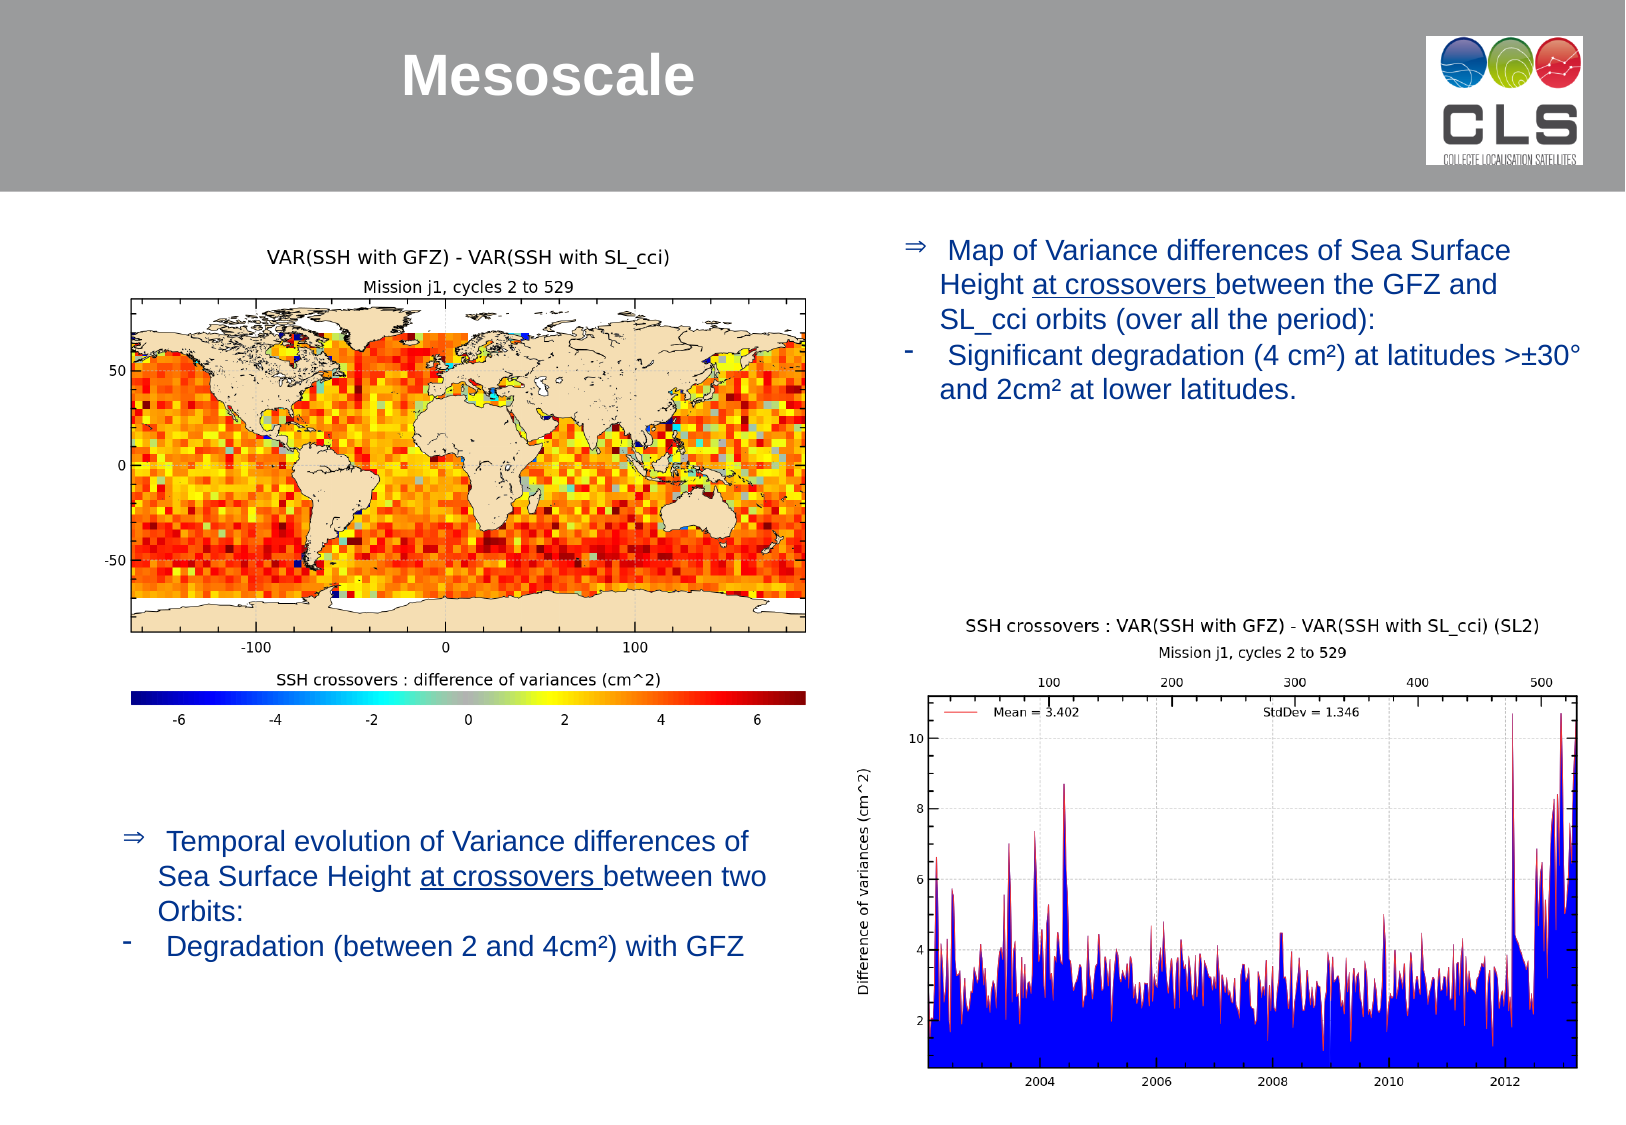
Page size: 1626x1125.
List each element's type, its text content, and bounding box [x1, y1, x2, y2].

text_box Mesoscale [386, 40, 1162, 119]
picture [48, 225, 1604, 1113]
picture [1426, 36, 1583, 165]
text_box Map of Variance differences of Sea Surface Height at crossovers between the GFZ and SL_cci orbits (over all the period): Significant degradation (4 cm²) at latitudes >±30° and 2cm² at lower latitudes. [889, 223, 1599, 518]
text_box Temporal evolution of Variance differences of Sea Surface Height at crossovers between two Orbits: Degradation (between 2 and 4cm²) with GFZ [107, 814, 817, 970]
